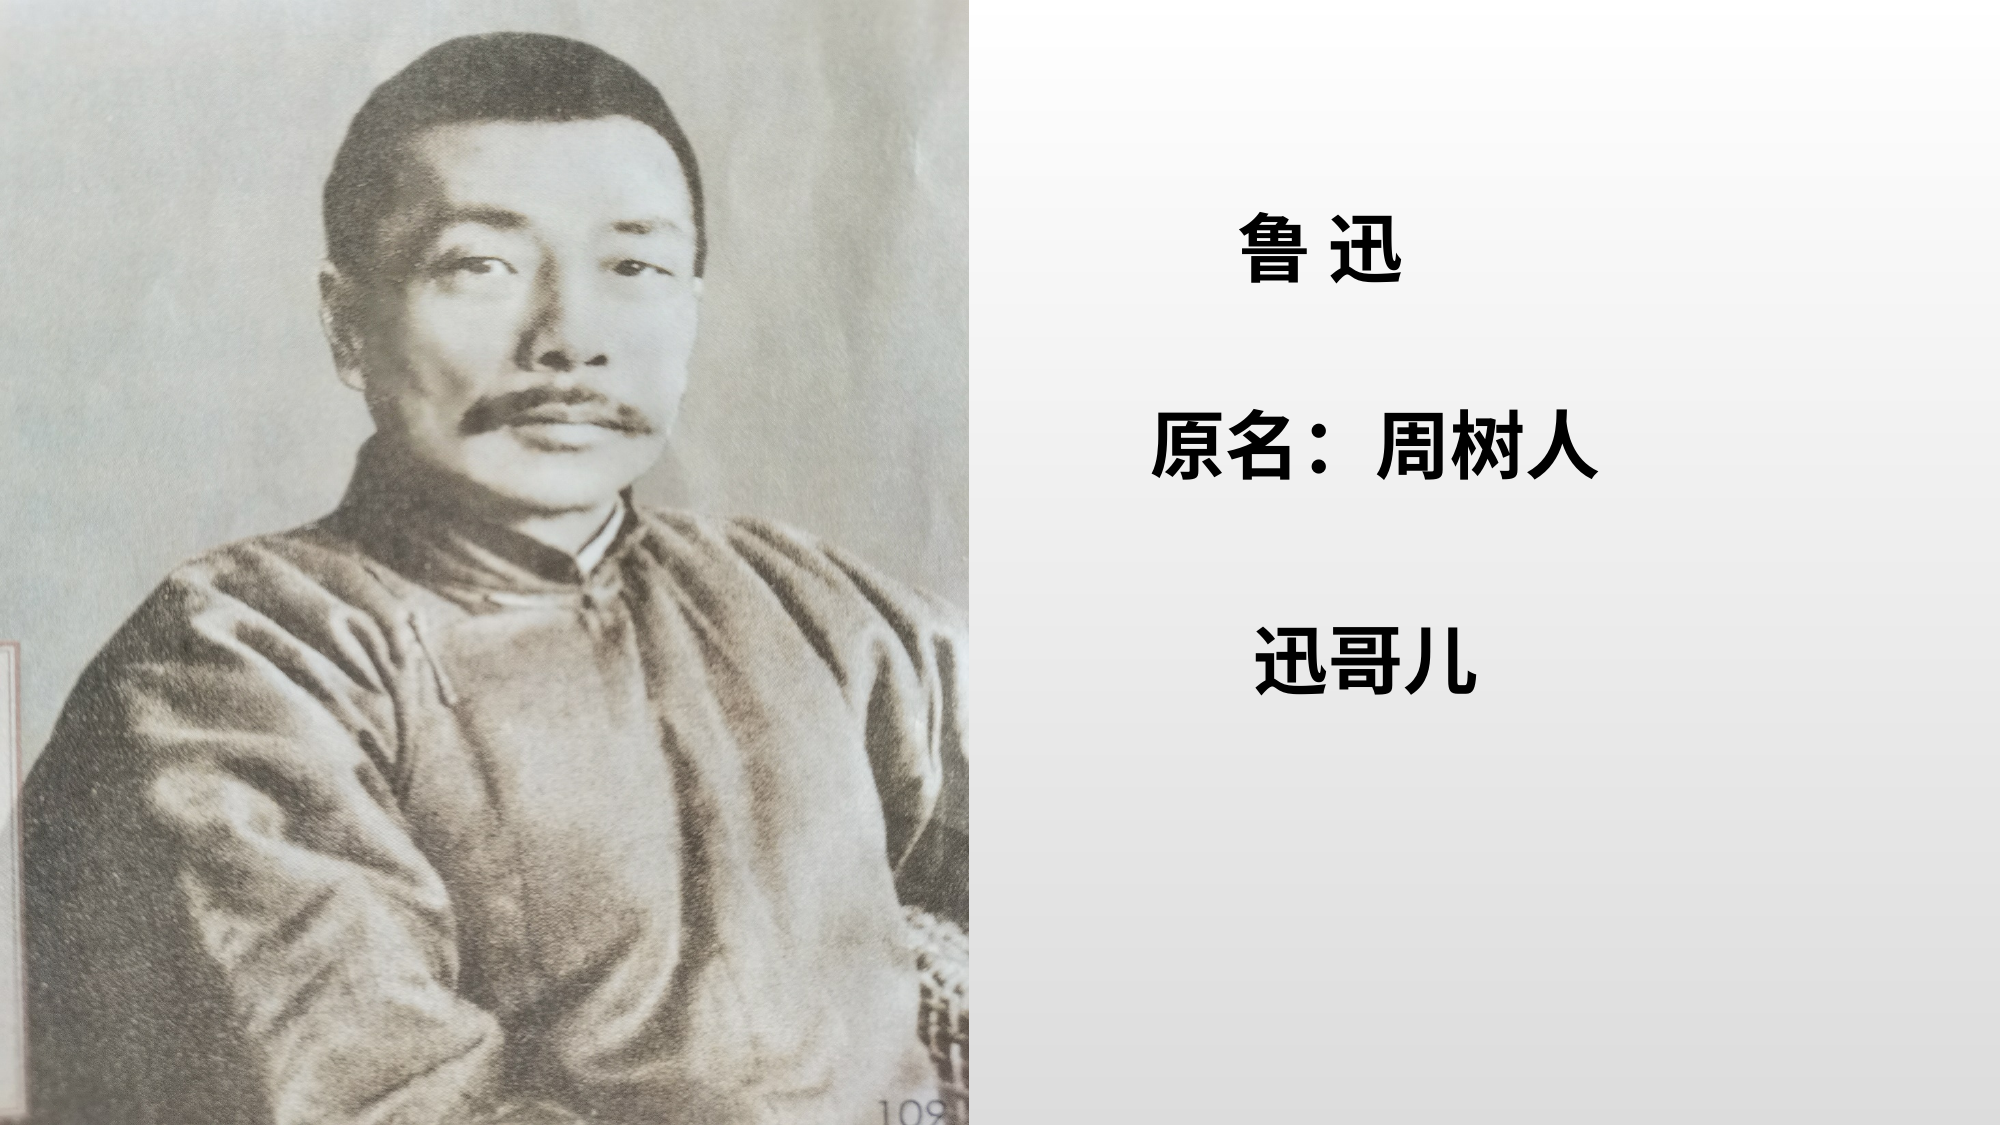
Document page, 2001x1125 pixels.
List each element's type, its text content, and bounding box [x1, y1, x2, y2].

text_box 迅哥儿 [1238, 605, 1498, 711]
picture [0, 0, 969, 1125]
text_box 原名：周树人 [1136, 391, 1639, 497]
text_box 鲁 迅 [1222, 193, 1514, 299]
